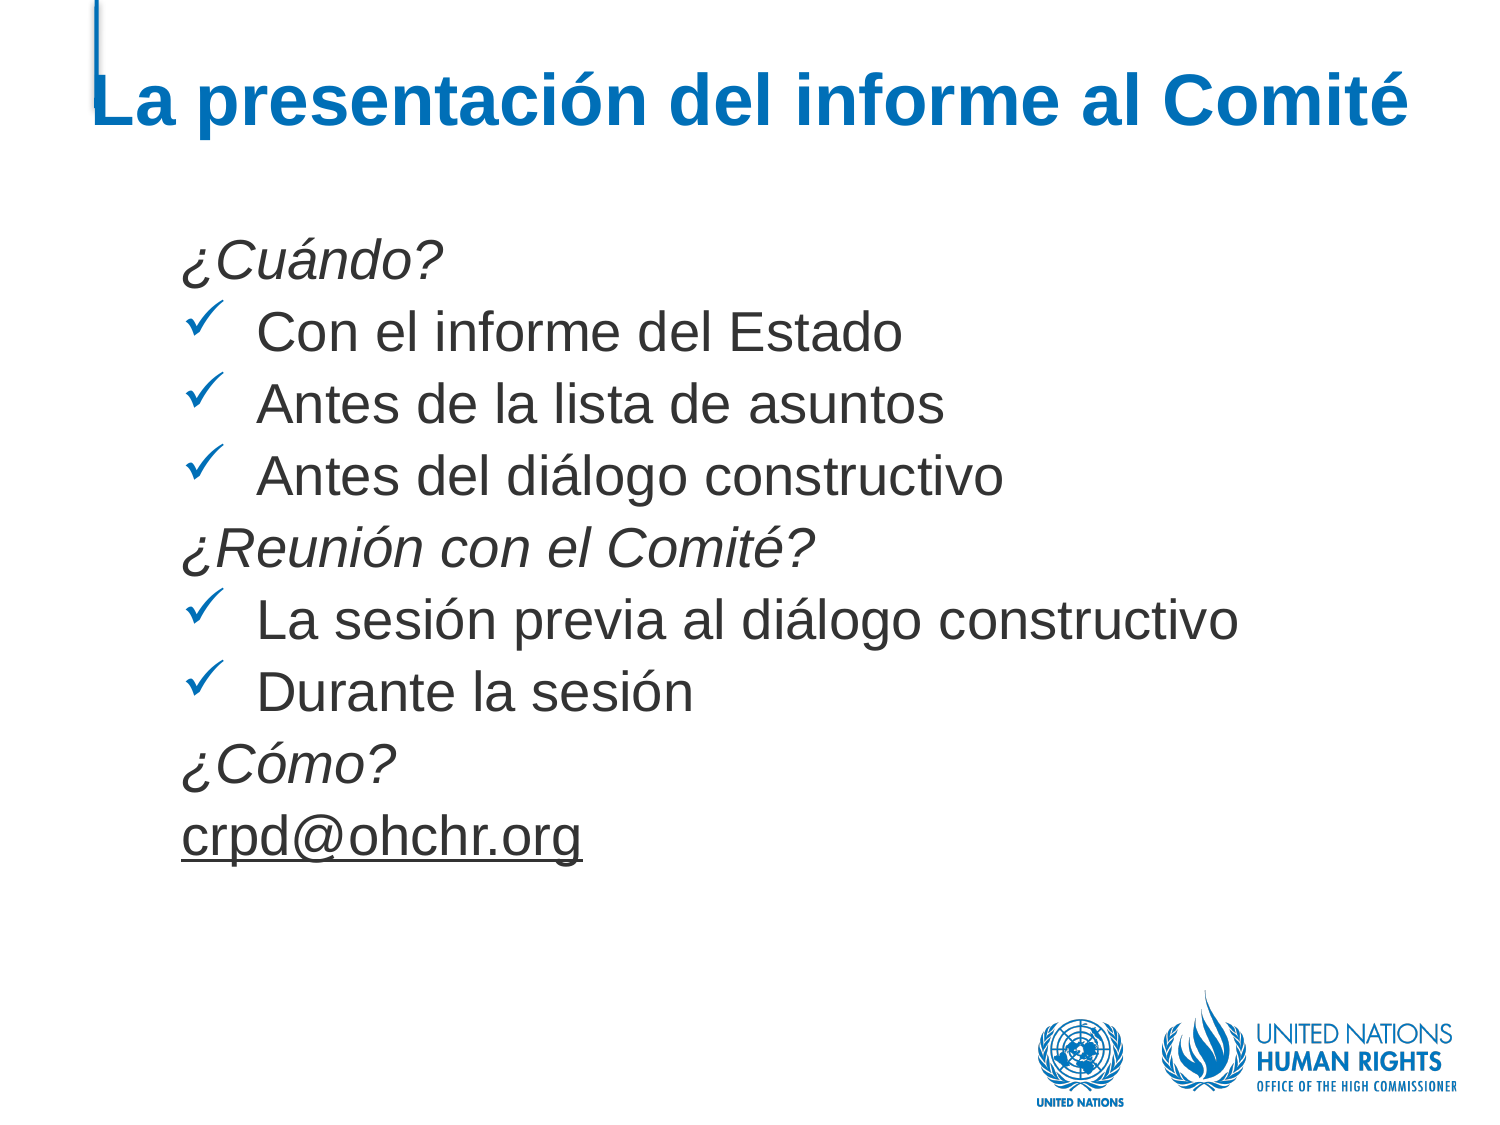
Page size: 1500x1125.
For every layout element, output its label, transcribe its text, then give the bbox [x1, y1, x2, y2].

picture [1037, 990, 1457, 1107]
text_box ¿Cuándo? Con el informe del Estado Antes de la lista de asuntos Antes del diálogo constructivo ¿Reunión con el Comité? La sesión previa al diálogo constructivo Durante la sesión ¿Cómo? crpd@ohchr.org [166, 223, 1325, 962]
title La presentación del informe al Comité [65, 45, 1437, 224]
